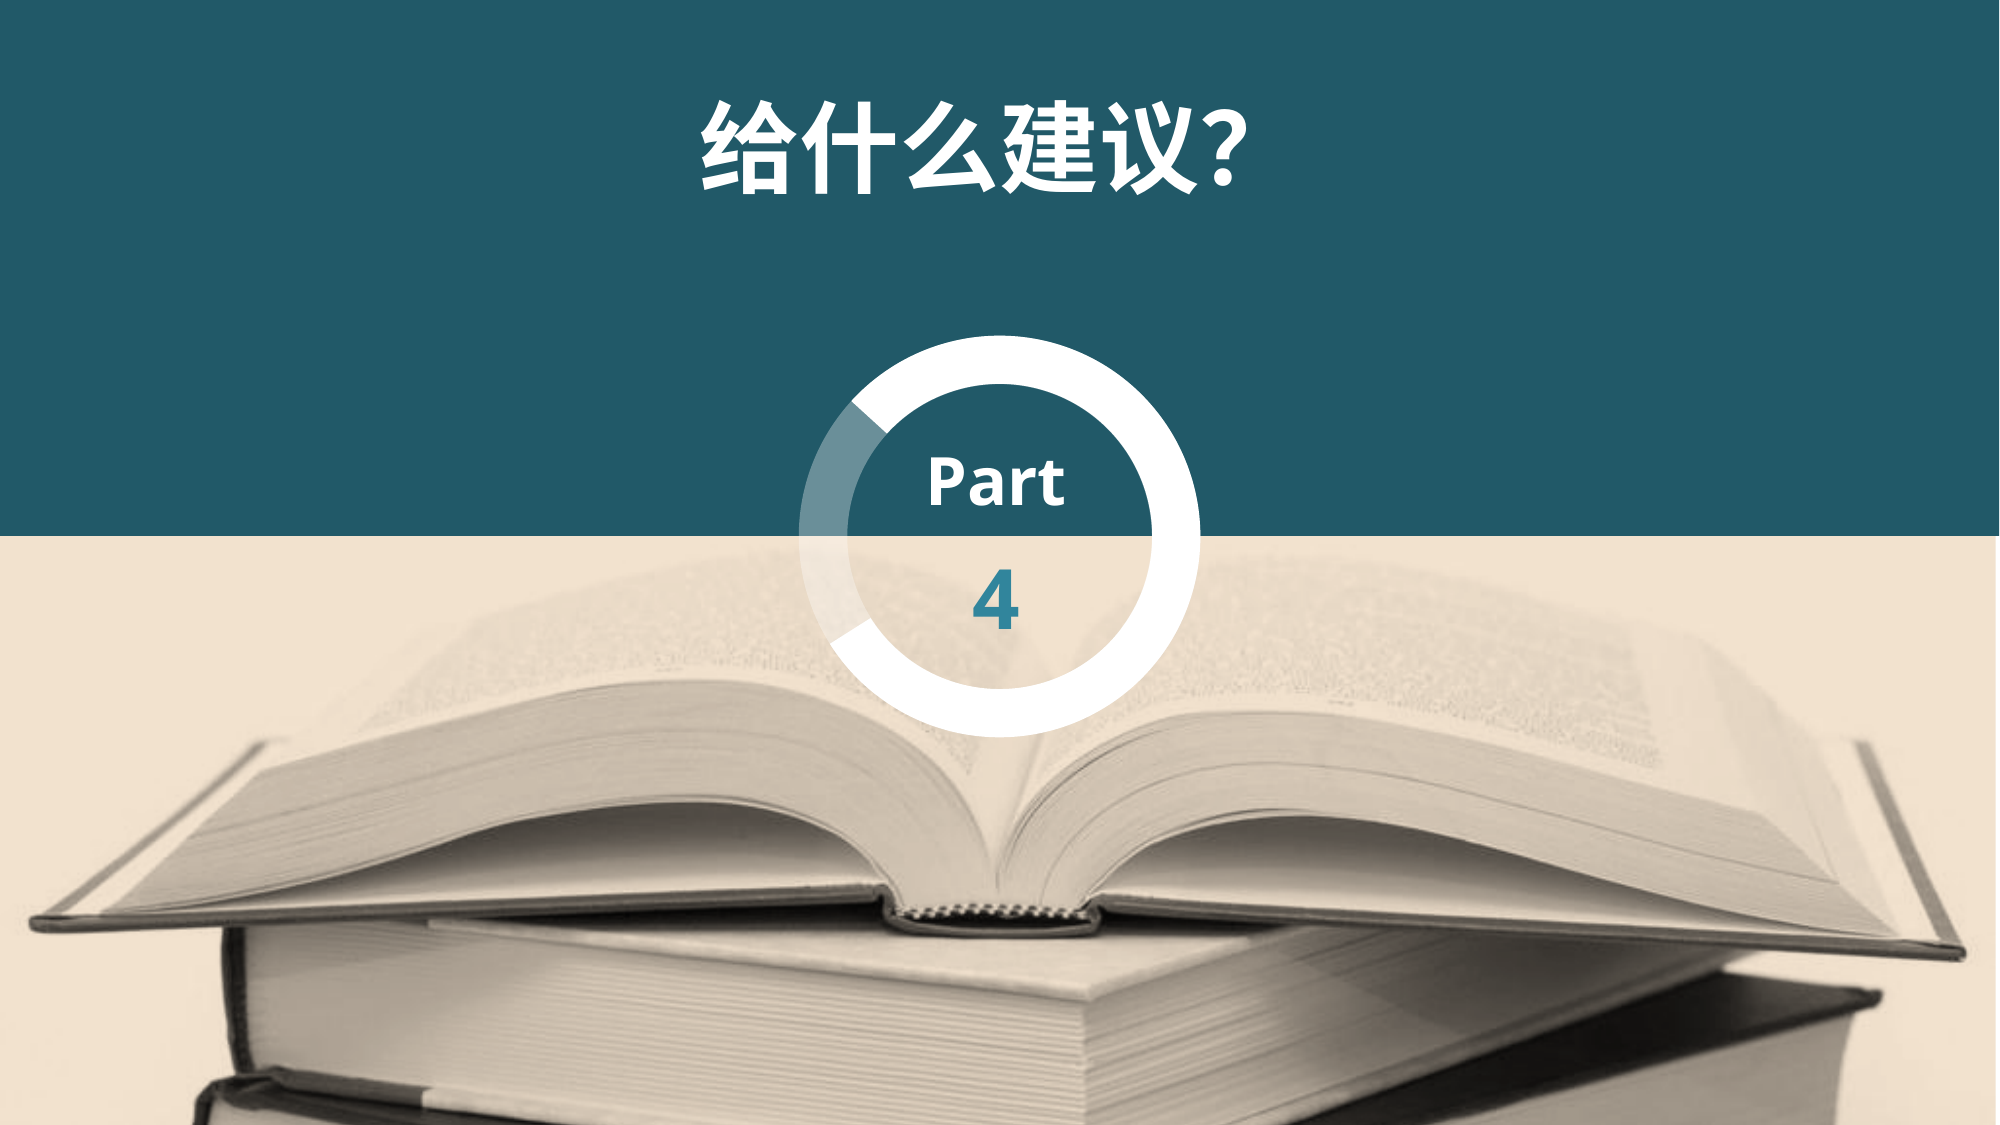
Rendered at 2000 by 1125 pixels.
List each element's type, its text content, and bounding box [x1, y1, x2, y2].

text_box 给什么建议？ [677, 78, 1322, 213]
